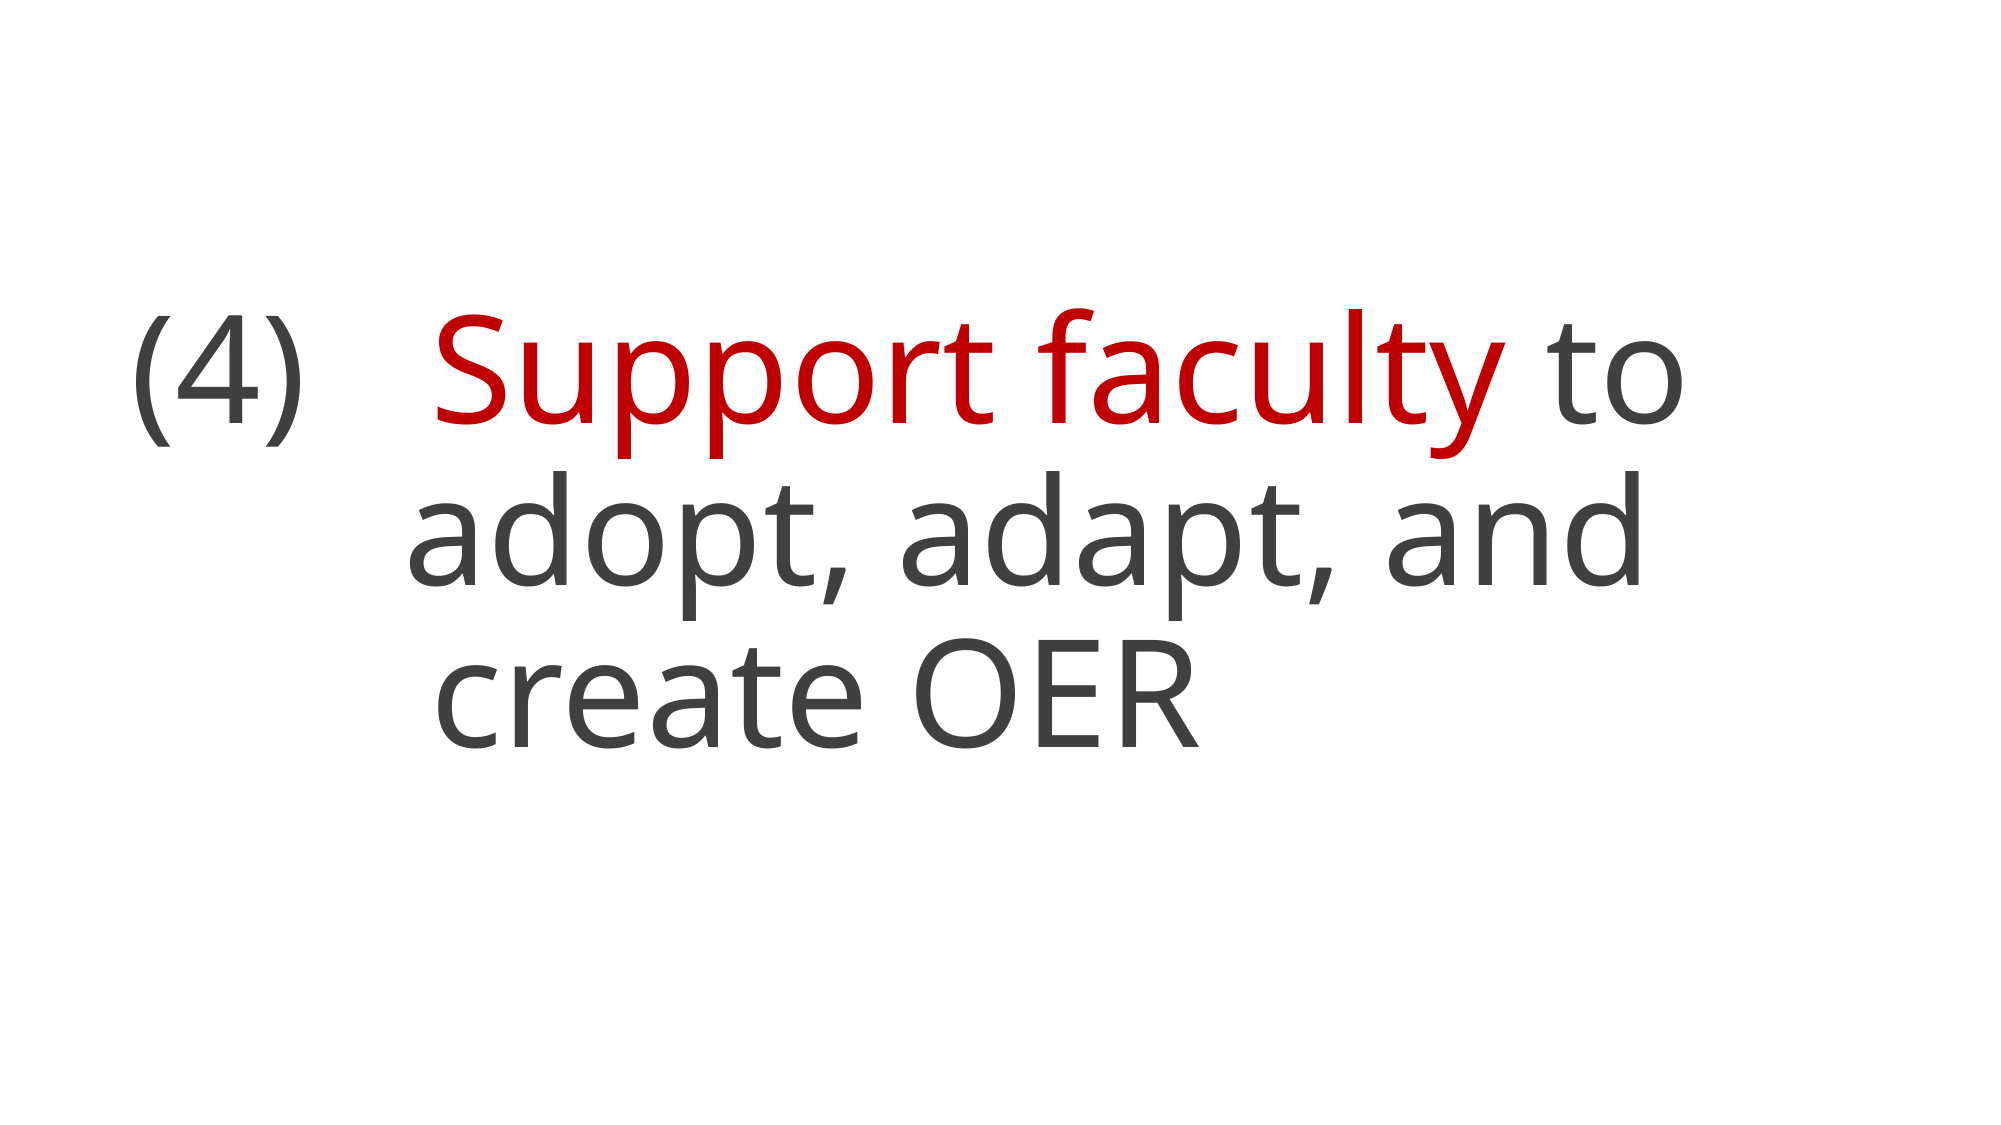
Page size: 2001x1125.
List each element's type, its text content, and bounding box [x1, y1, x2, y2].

title (4) Support faculty to adopt, adapt, and create OER [115, 237, 1857, 788]
